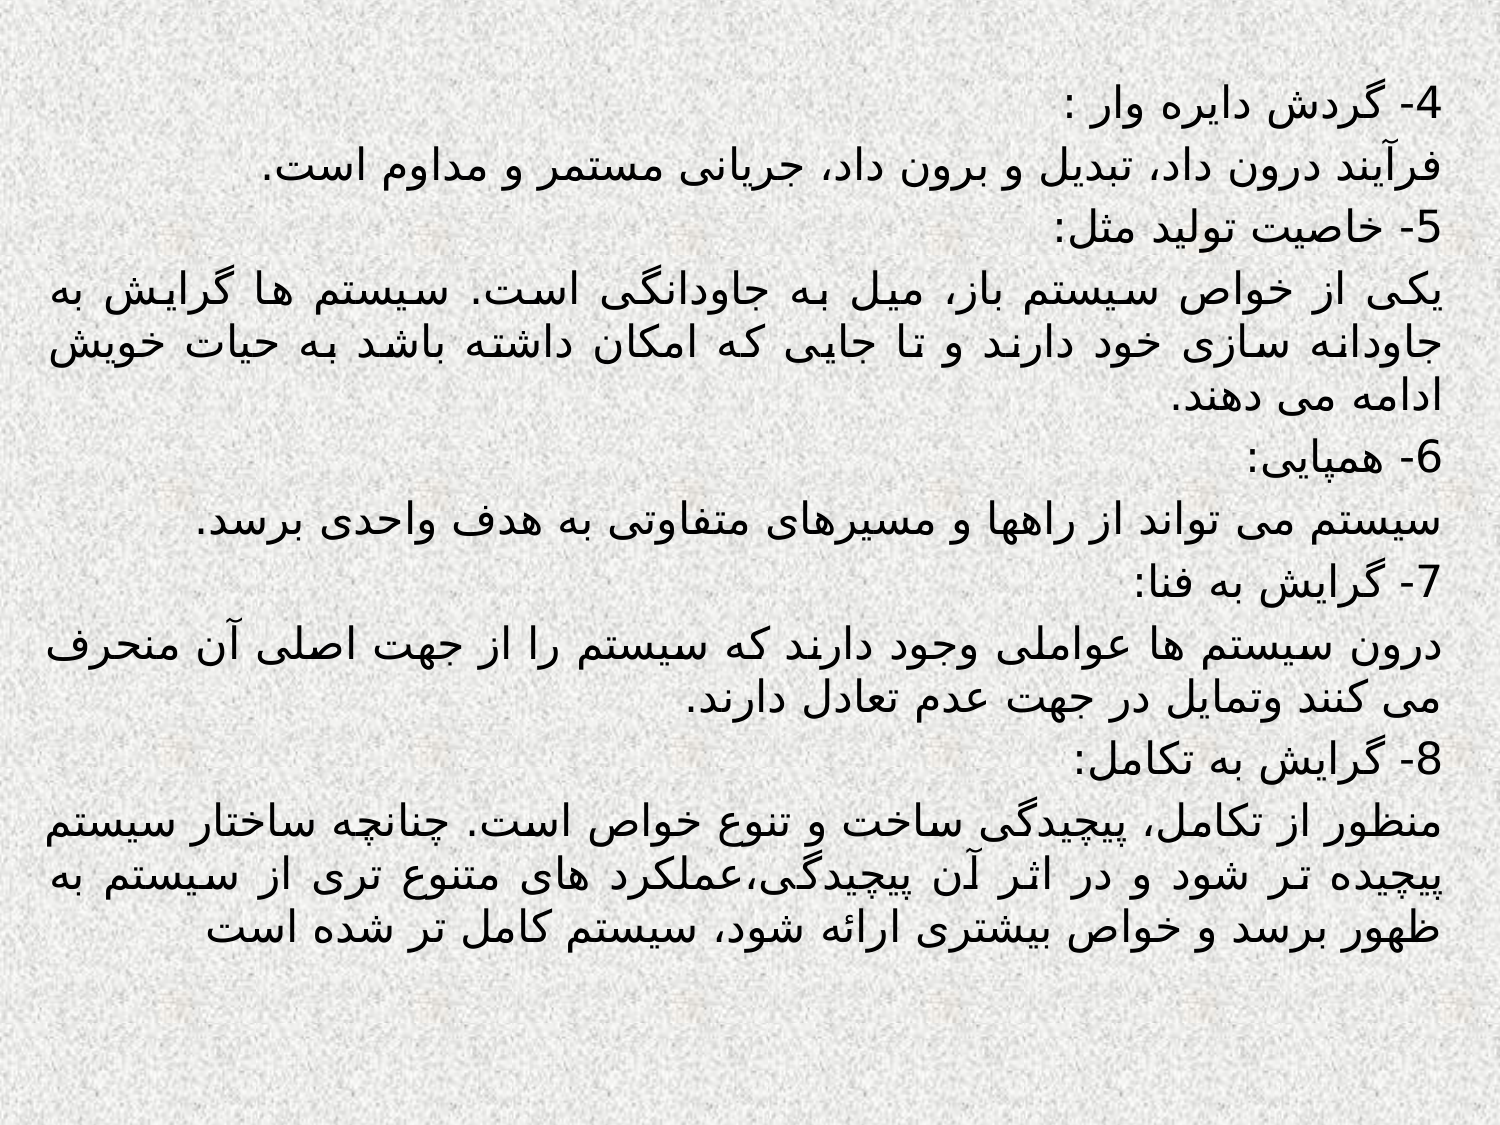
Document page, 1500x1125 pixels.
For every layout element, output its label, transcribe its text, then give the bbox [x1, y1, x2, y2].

text_box 4- گردش دایره وار : فرآیند درون داد، تبدیل و برون داد، جریانی مستمر و مداوم است. 5- خاصیت تولید مثل: یکی از خواص سیستم باز، میل به جاودانگی است. سیستم ها گرایش به جاودانه سازی خود دارند و تا جایی که امکان داشته باشد به حیات خویش ادامه می دهند. 6- همپایی: سیستم می تواند از راهها و مسیرهای متفاوتی به هدف واحدی برسد. 7- گرایش به فنا: درون سیستم ها عواملی وجود دارند که سیستم را از جهت اصلی آن منحرف می کنند وتمایل در جهت عدم تعادل دارند. 8- گرایش به تکامل: منظور از تکامل، پیچیدگی ساخت و تنوع خواص است. چنانچه ساختار سیستم پیچیده تر شود و در اثر آن پیچیدگی،عملکرد های متنوع تری از سیستم به ظهور برسد و خواص بیشتری ارائه شود، سیستم کامل تر شده است [29, 66, 1459, 1005]
picture [0, 0, 1500, 1125]
